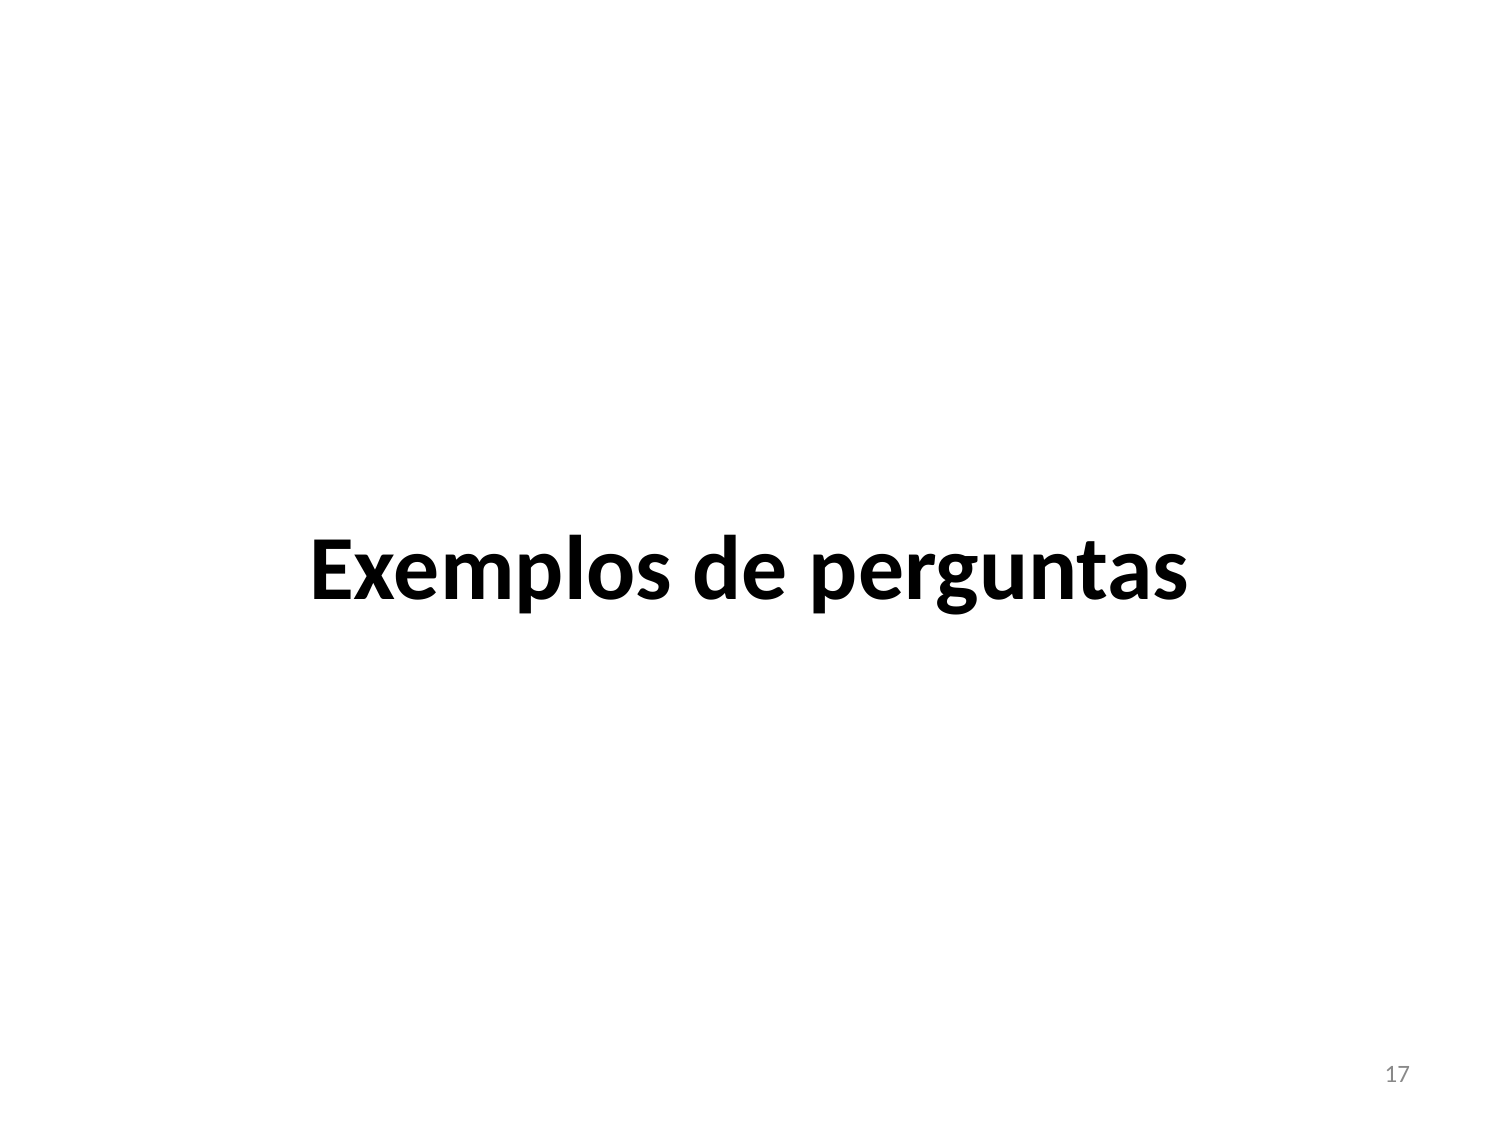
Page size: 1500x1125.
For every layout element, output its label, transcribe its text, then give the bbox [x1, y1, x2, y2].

title Exemplos de perguntas [75, 468, 1425, 657]
slide_number 17 [1074, 1042, 1425, 1103]
